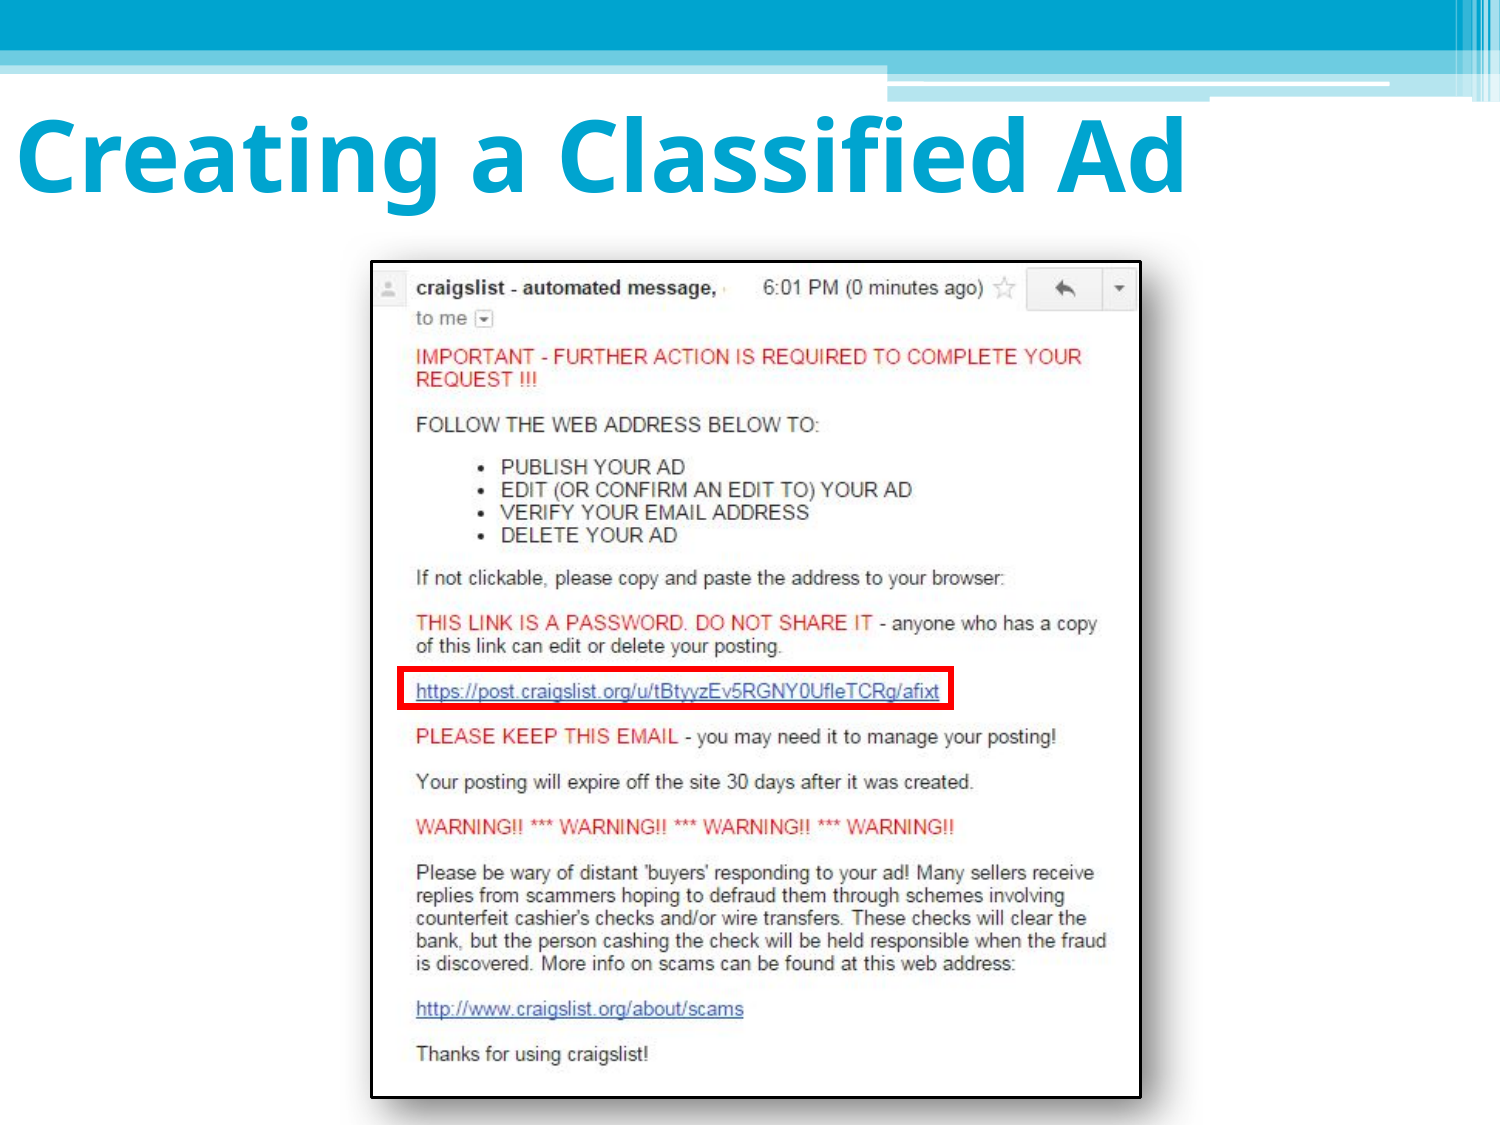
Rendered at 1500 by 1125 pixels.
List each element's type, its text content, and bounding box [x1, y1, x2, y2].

title Creating a Classified Ad [0, 65, 1350, 241]
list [373, 263, 1139, 1096]
